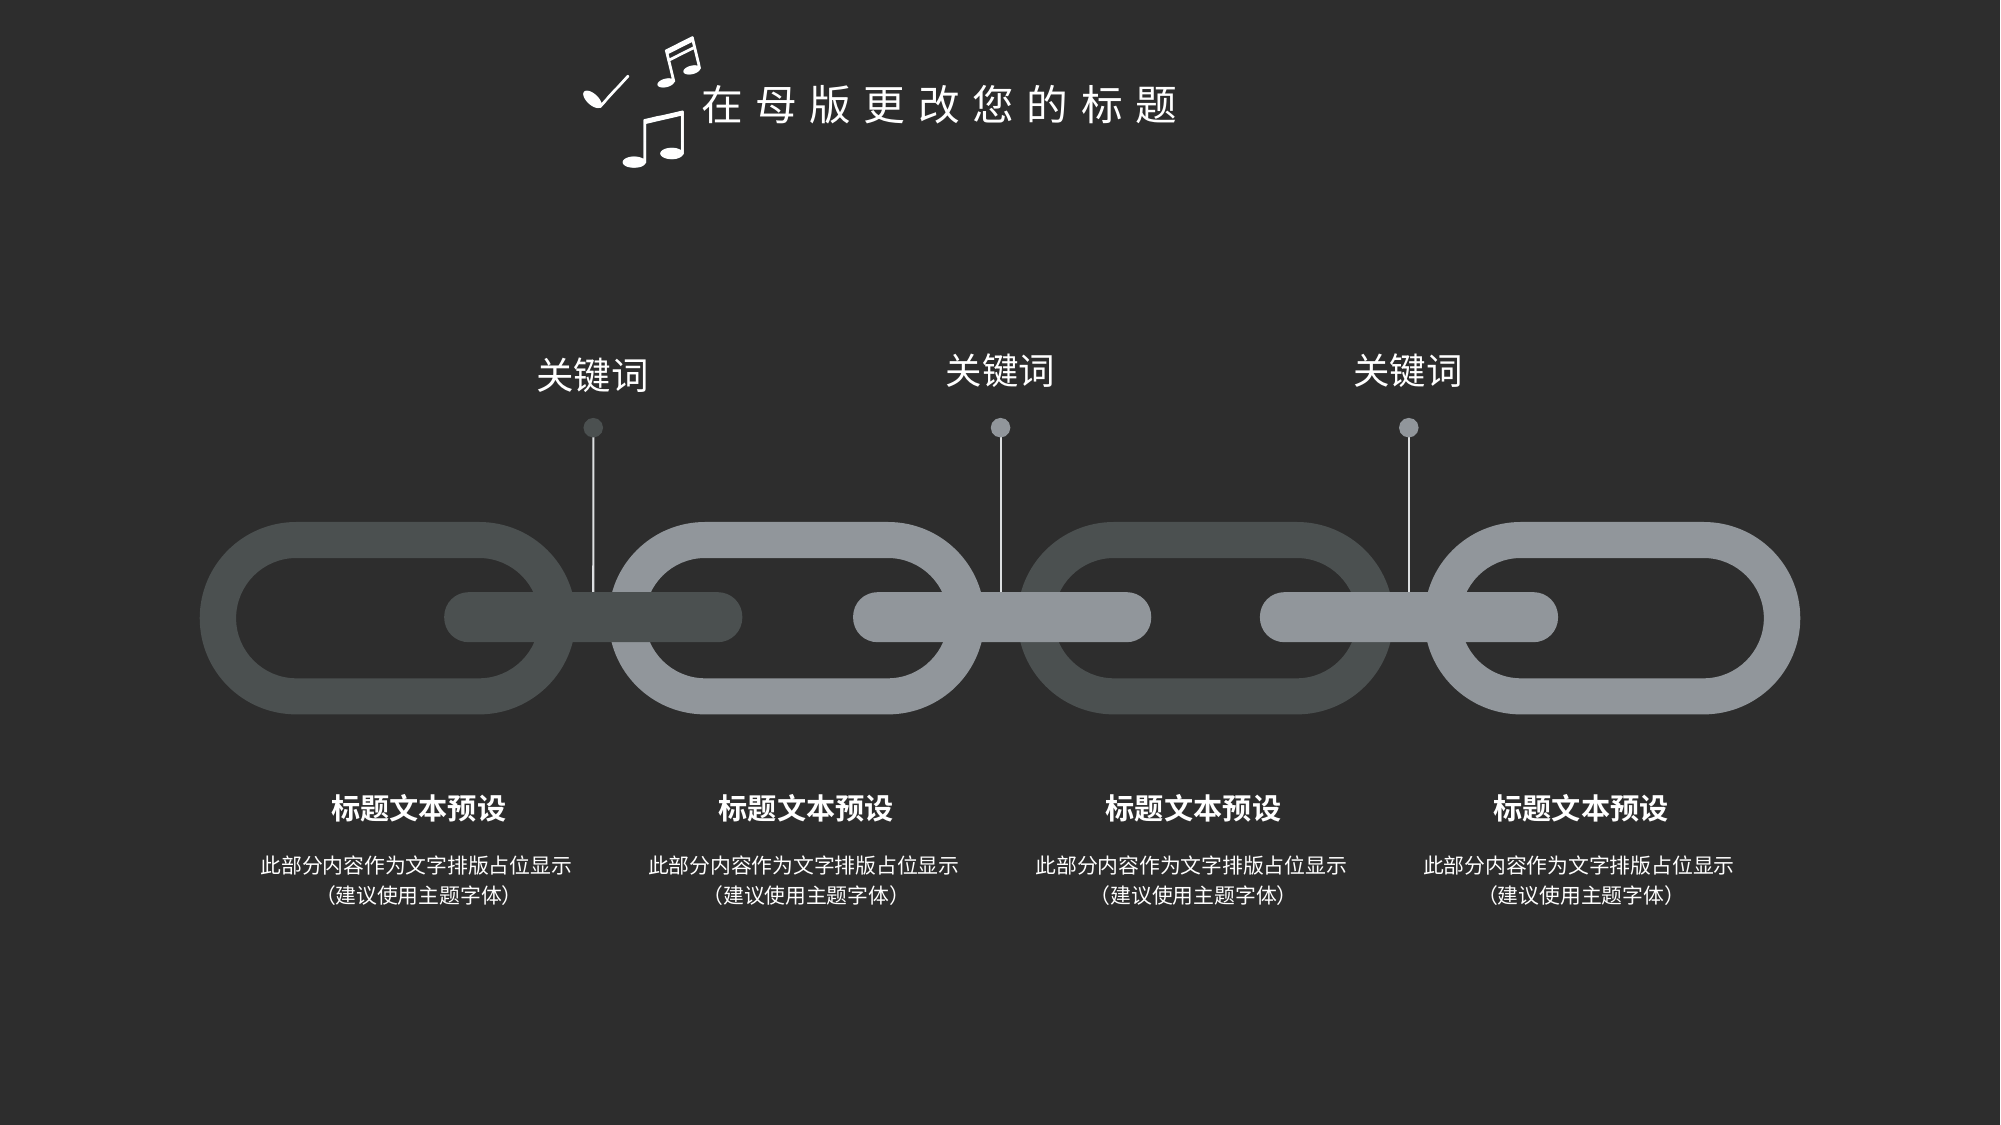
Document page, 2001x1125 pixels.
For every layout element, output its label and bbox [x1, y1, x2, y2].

picture [583, 36, 701, 168]
text_box [199, 335, 1801, 926]
